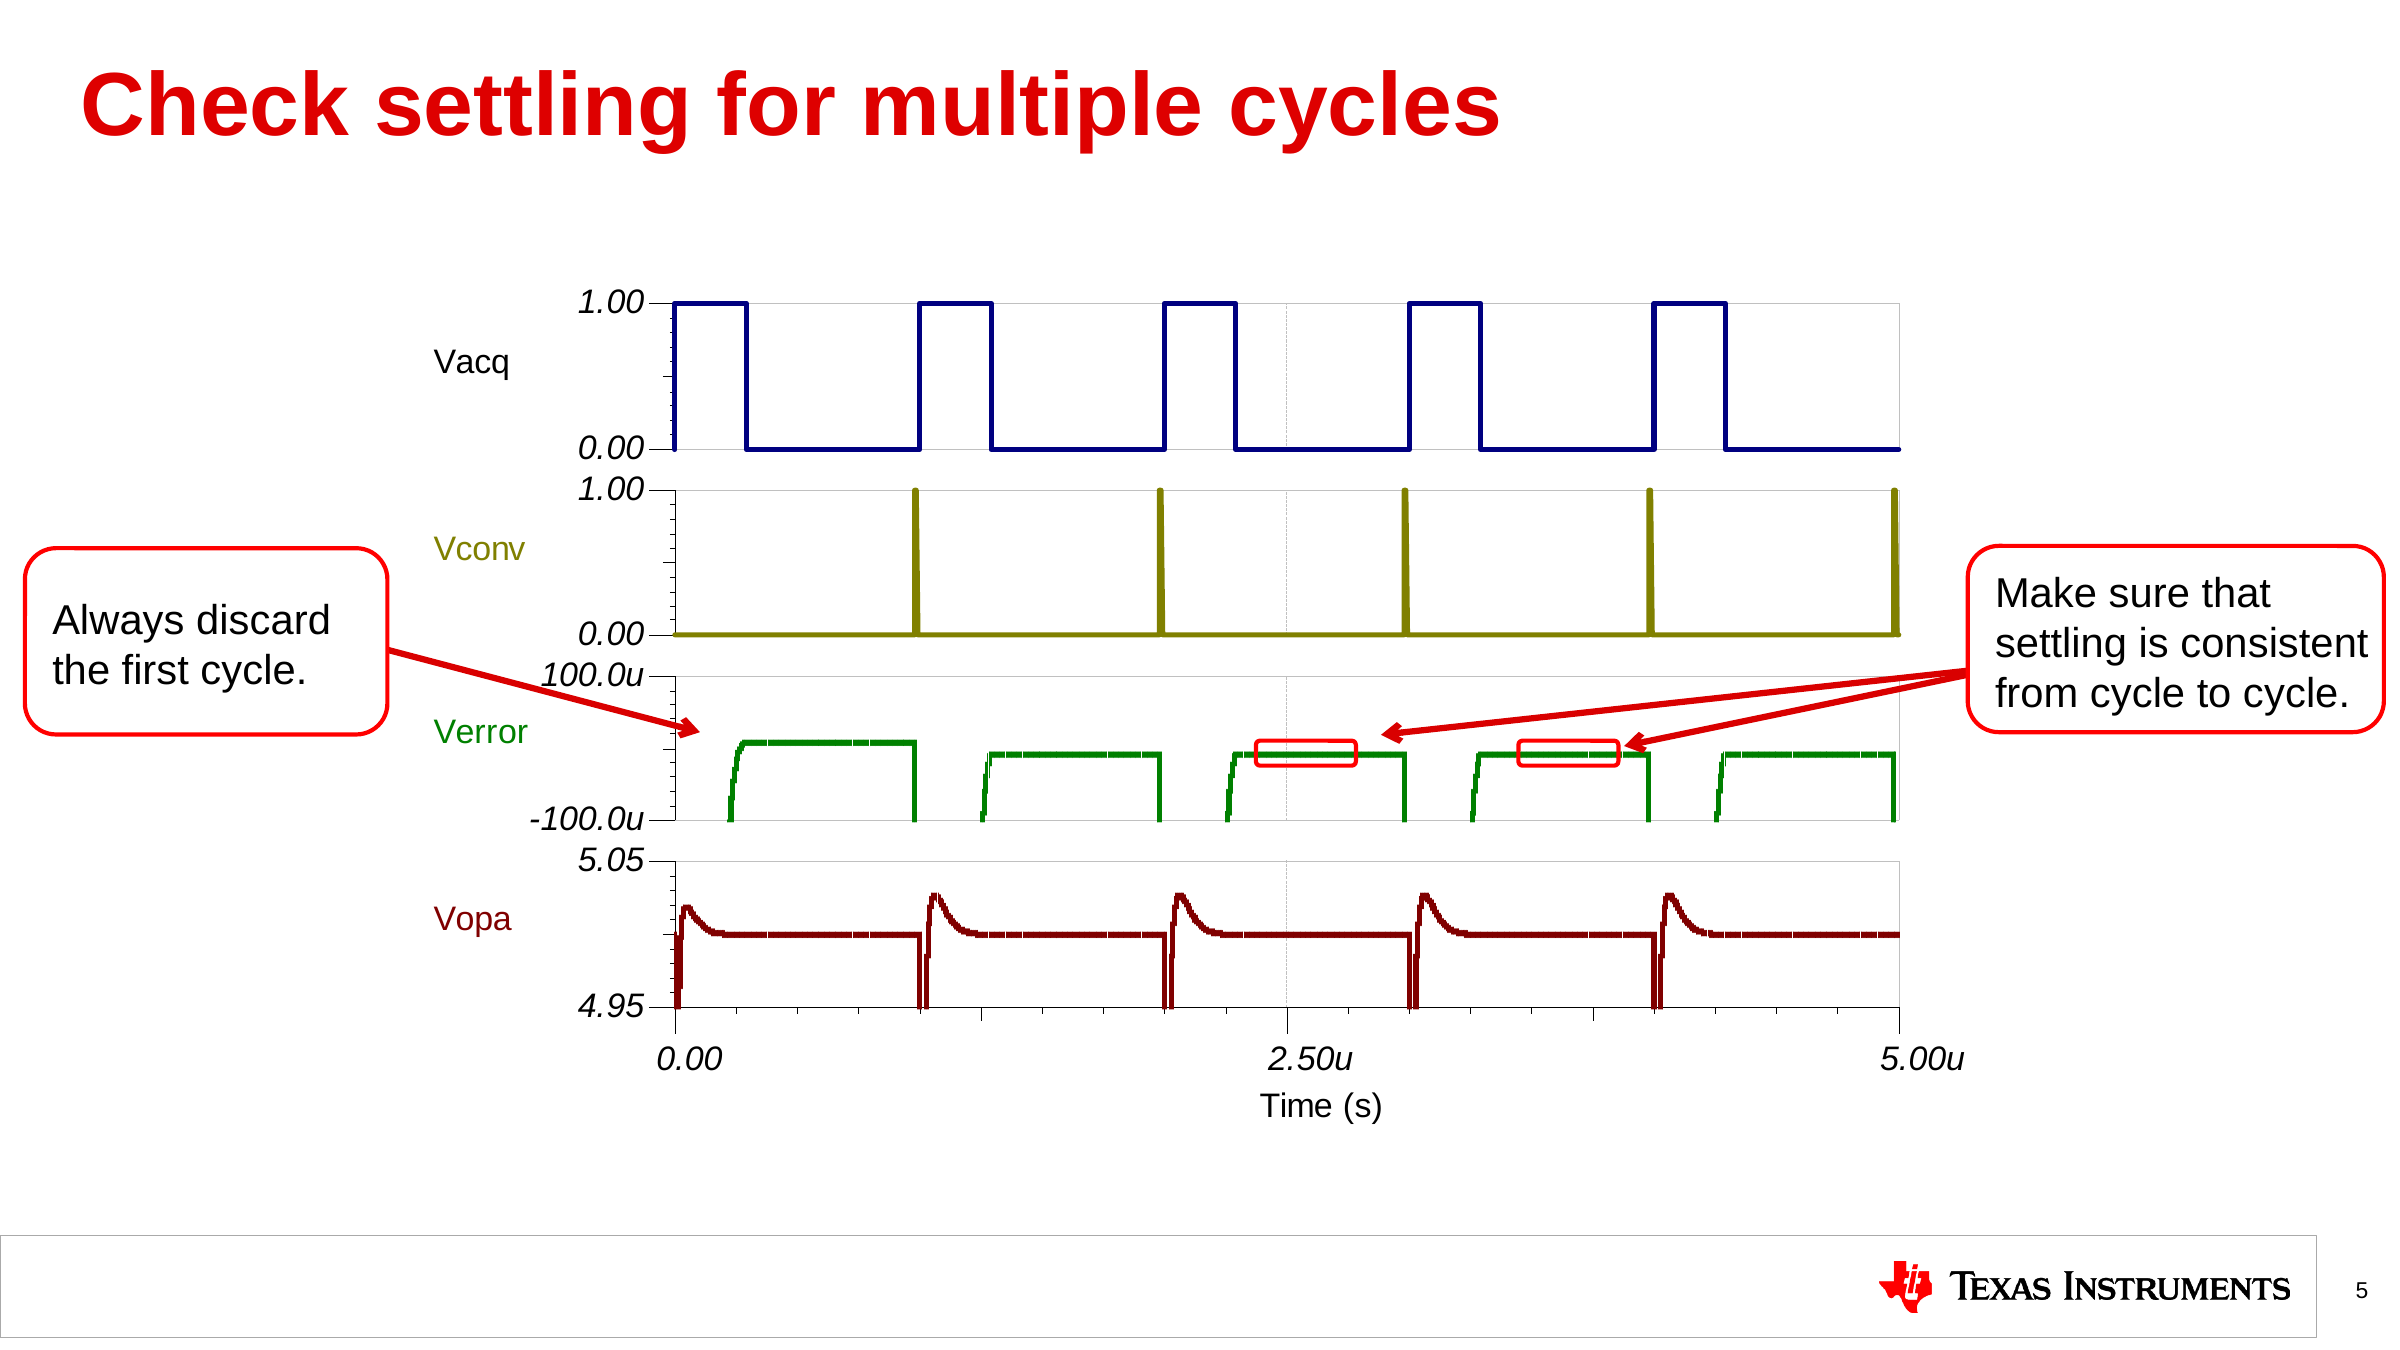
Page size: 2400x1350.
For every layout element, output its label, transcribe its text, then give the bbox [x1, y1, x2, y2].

slide_number 5 [1828, 1265, 2389, 1307]
text_box Always discard the first cycle. [37, 585, 413, 700]
picture [1879, 1307, 2290, 1313]
text_box [2016, 724, 2377, 735]
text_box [1623, 742, 2010, 747]
text_box [1973, 543, 2380, 663]
picture [1879, 1261, 2290, 1265]
title Check settling for multiple cycles [60, 27, 2282, 189]
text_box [1380, 665, 2010, 736]
text_box Make sure that settling is consistent from cycle to cycle. [1980, 558, 2400, 724]
picture [424, 262, 1971, 1151]
text_box [22, 546, 390, 737]
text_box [362, 642, 701, 733]
